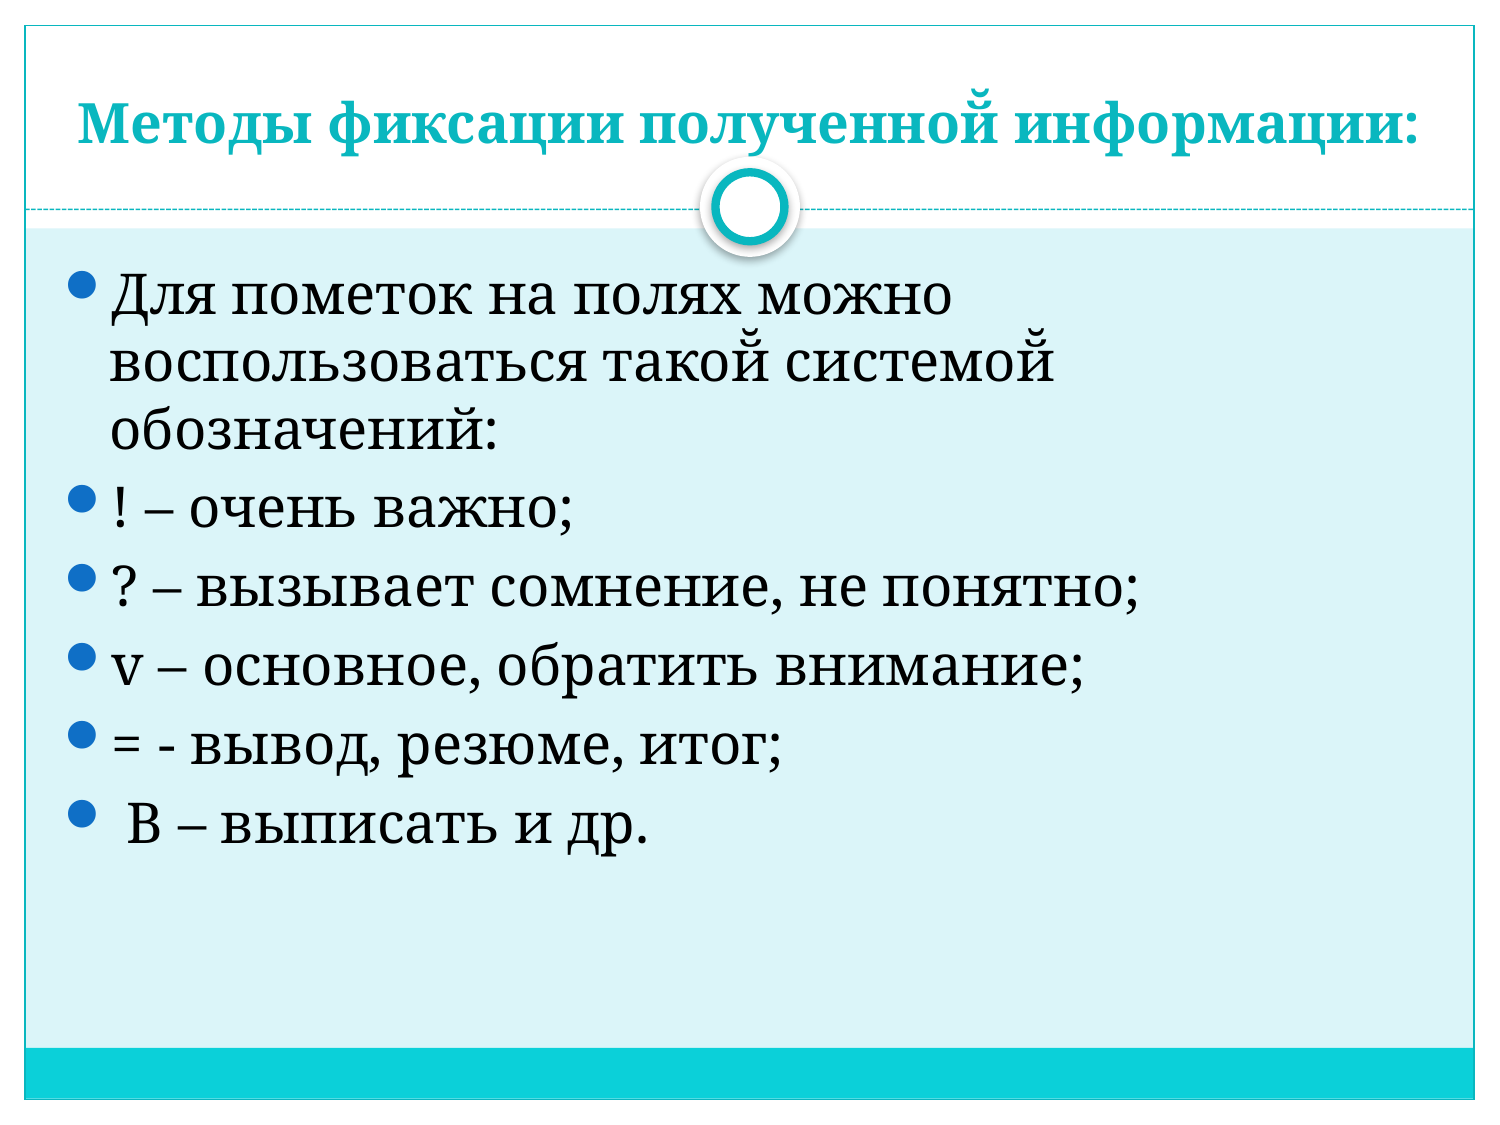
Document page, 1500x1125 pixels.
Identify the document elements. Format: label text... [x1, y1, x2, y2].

title Методы фиксации полученной̆ информации: [49, 37, 1450, 162]
list Для пометок на полях можно воспользоваться такой̆ системой̆ обозначений: ! – очень важно; ? – вызывает сомнение, не понятно; v – основное, обратить внимание; = - вывод, резюме, итог; В – выписать и др. [49, 250, 1445, 1001]
